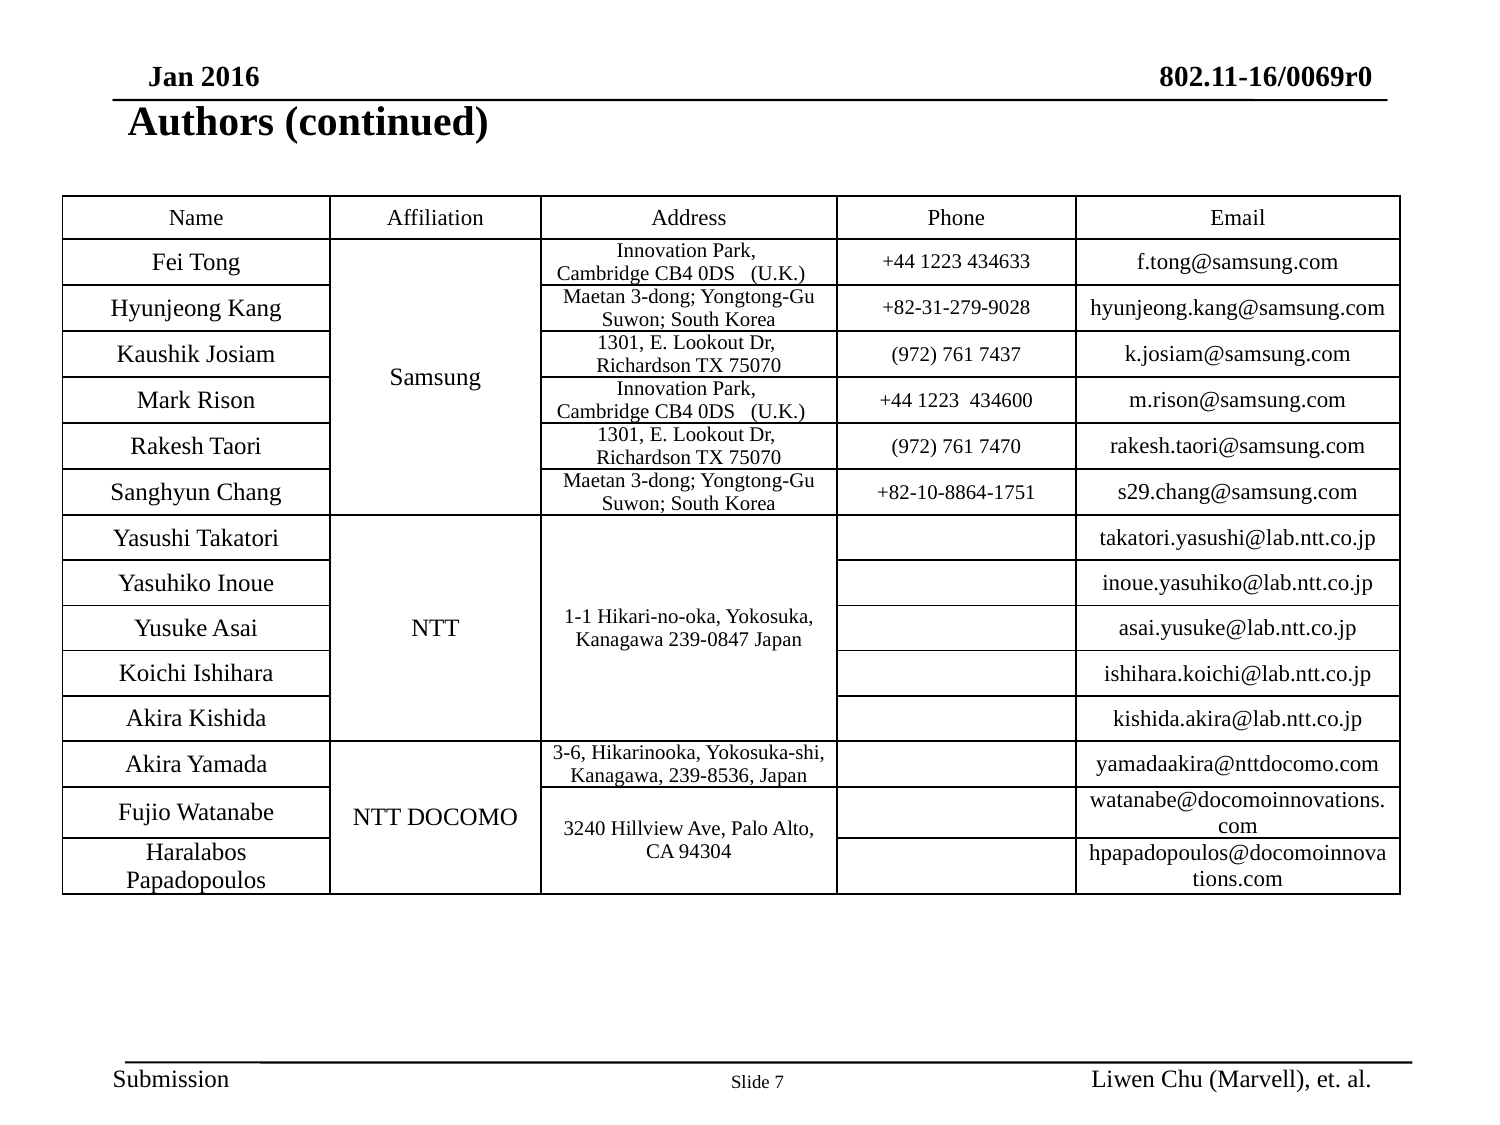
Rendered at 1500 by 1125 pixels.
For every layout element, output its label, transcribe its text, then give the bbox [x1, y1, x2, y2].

table_cell Innovation Park, Cambridge CB4 0DS (U.K.) [542, 240, 836, 284]
table_cell +82-31-279-9028 [838, 286, 1075, 330]
table_cell [838, 651, 1075, 695]
table_cell NTT DOCOMO [331, 742, 540, 893]
table_cell (972) 761 7437 [838, 332, 1075, 376]
table_cell Yasushi Takatori [63, 516, 329, 559]
table_cell m.rison@samsung.com [1077, 378, 1399, 422]
table_cell Fujio Watanabe [63, 788, 329, 837]
table_cell Koichi Ishihara [63, 651, 329, 695]
slide_number Slide 7 [713, 1069, 802, 1101]
table_cell hyunjeong.kang@samsung.com [1077, 286, 1399, 330]
table_cell Yusuke Asai [63, 606, 329, 650]
table_cell [838, 606, 1075, 650]
table_cell +82-10-8864-1751 [838, 470, 1075, 514]
table_cell 1301, E. Lookout Dr, Richardson TX 75070 [542, 424, 836, 468]
table_cell hpapadopoulos@docomoinnovations.com [1077, 839, 1399, 893]
table_cell 1301, E. Lookout Dr, Richardson TX 75070 [542, 332, 836, 376]
table_cell Maetan 3-dong; Yongtong-Gu Suwon; South Korea [542, 470, 836, 514]
table_header Name [63, 197, 329, 238]
footer Liwen Chu (Marvell), et. al. [1087, 1061, 1373, 1093]
table_cell [838, 839, 1075, 893]
table_cell Sanghyun Chang [63, 470, 329, 514]
table_cell takatori.yasushi@lab.ntt.co.jp [1077, 516, 1399, 559]
table_header Affiliation [331, 197, 540, 238]
table_header Email [1077, 197, 1399, 238]
table_cell +44 1223 434633 [838, 240, 1075, 284]
table_cell Akira Yamada [63, 742, 329, 786]
table_cell [838, 742, 1075, 786]
table_cell Haralabos Papadopoulos [63, 839, 329, 893]
table_cell s29.chang@samsung.com [1077, 470, 1399, 514]
table_cell (972) 761 7470 [838, 424, 1075, 468]
table_header Address [542, 197, 836, 238]
table_cell +44 1223 434600 [838, 378, 1075, 422]
table_cell rakesh.taori@samsung.com [1077, 424, 1399, 468]
table_cell [838, 561, 1075, 605]
table_header Phone [838, 197, 1075, 238]
table_cell asai.yusuke@lab.ntt.co.jp [1077, 606, 1399, 650]
table_cell Innovation Park, Cambridge CB4 0DS (U.K.) [542, 378, 836, 422]
table_cell [838, 788, 1075, 837]
table_cell [838, 516, 1075, 559]
table_cell Kaushik Josiam [63, 332, 329, 376]
table_cell Yasuhiko Inoue [63, 561, 329, 605]
table_cell Rakesh Taori [63, 424, 329, 468]
table_cell Mark Rison [63, 378, 329, 422]
table_cell 3-6, Hikarinooka, Yokosuka-shi, Kanagawa, 239-8536, Japan [542, 742, 836, 786]
table_cell Akira Kishida [63, 697, 329, 740]
title Authors (continued) [112, 99, 1388, 138]
table_cell NTT [331, 516, 540, 740]
table_cell f.tong@samsung.com [1077, 240, 1399, 284]
table_cell k.josiam@samsung.com [1077, 332, 1399, 376]
table_cell Hyunjeong Kang [63, 286, 329, 330]
table_cell kishida.akira@lab.ntt.co.jp [1077, 697, 1399, 740]
table_cell watanabe@docomoinnovations.com [1077, 788, 1399, 837]
table_cell Samsung [331, 240, 540, 514]
table_cell ishihara.koichi@lab.ntt.co.jp [1077, 651, 1399, 695]
table_cell Fei Tong [63, 240, 329, 284]
table_cell inoue.yasuhiko@lab.ntt.co.jp [1077, 561, 1399, 605]
table_cell 1-1 Hikari-no-oka, Yokosuka, Kanagawa 239-0847 Japan [542, 516, 836, 740]
table_cell yamadaakira@nttdocomo.com [1077, 742, 1399, 786]
table_cell [838, 697, 1075, 740]
table_cell 3240 Hillview Ave, Palo Alto, CA 94304 [542, 788, 836, 893]
table_cell Maetan 3-dong; Yongtong-Gu Suwon; South Korea [542, 286, 836, 330]
